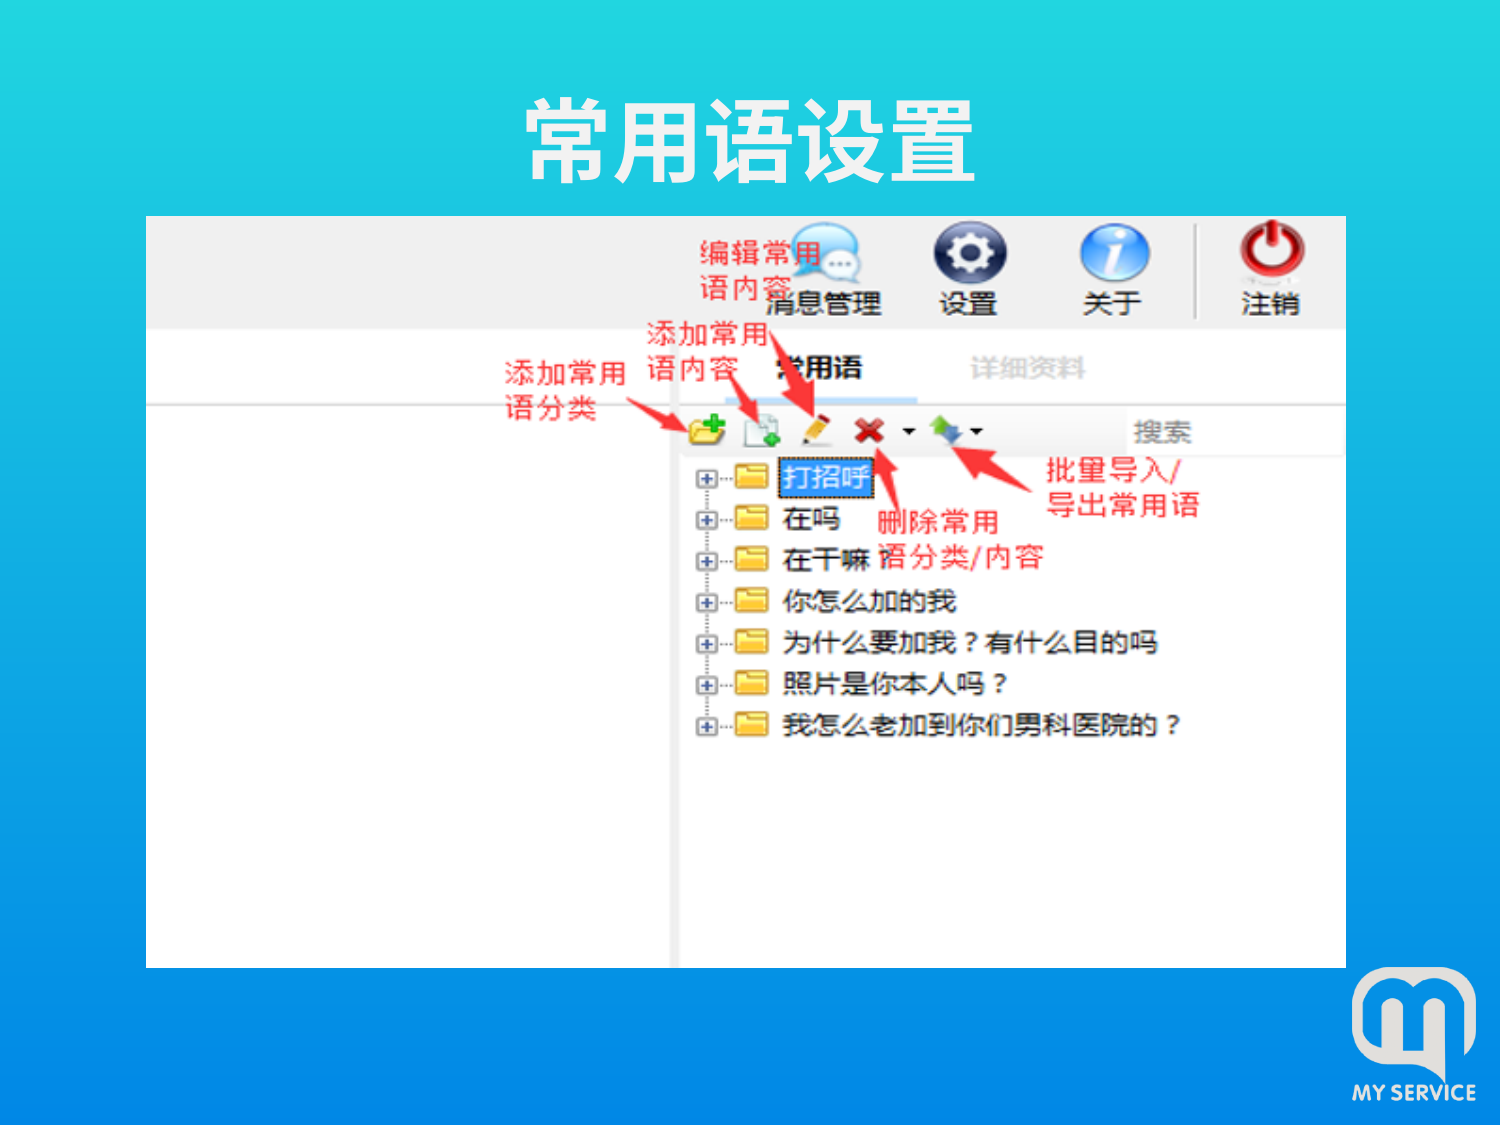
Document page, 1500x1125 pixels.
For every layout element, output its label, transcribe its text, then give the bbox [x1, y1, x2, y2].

picture [0, 216, 1500, 969]
title 常用语设置 [75, 45, 1425, 233]
picture [140, 891, 144, 902]
picture [1352, 967, 1476, 1107]
